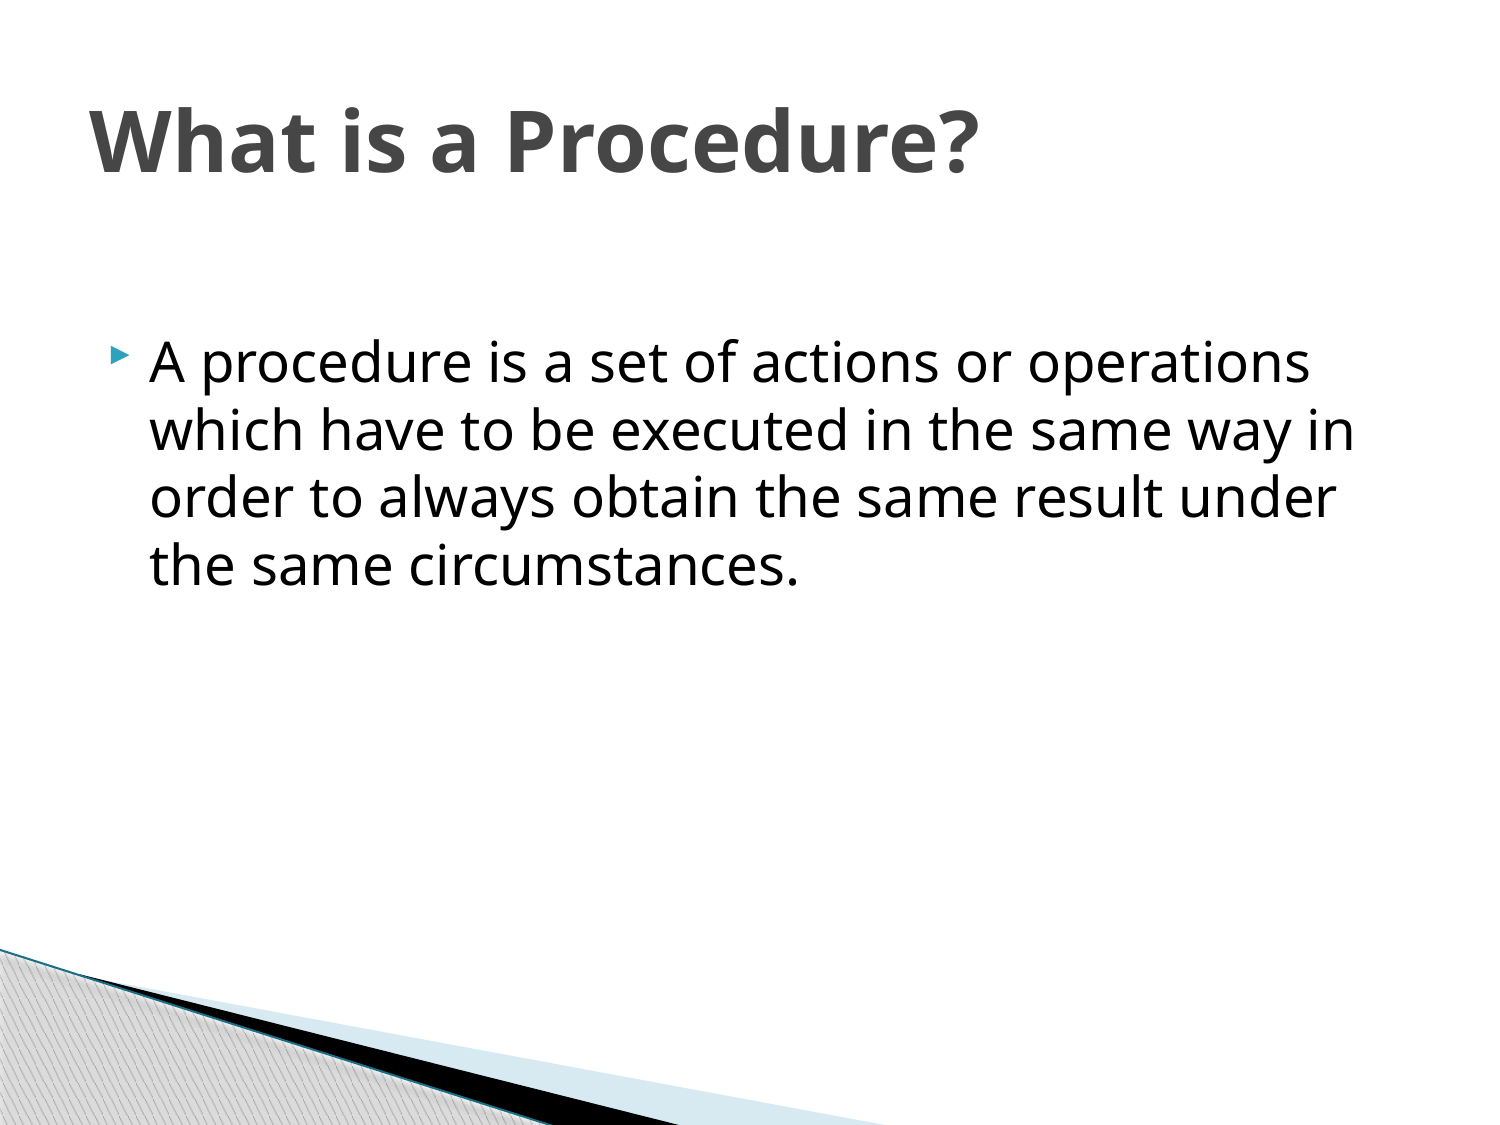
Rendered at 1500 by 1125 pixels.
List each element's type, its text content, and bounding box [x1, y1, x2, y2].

list A procedure is a set of actions or operations which have to be executed in the same way in order to always obtain the same result under the same circumstances. [75, 243, 1425, 986]
title What is a Procedure? [75, 45, 1425, 233]
